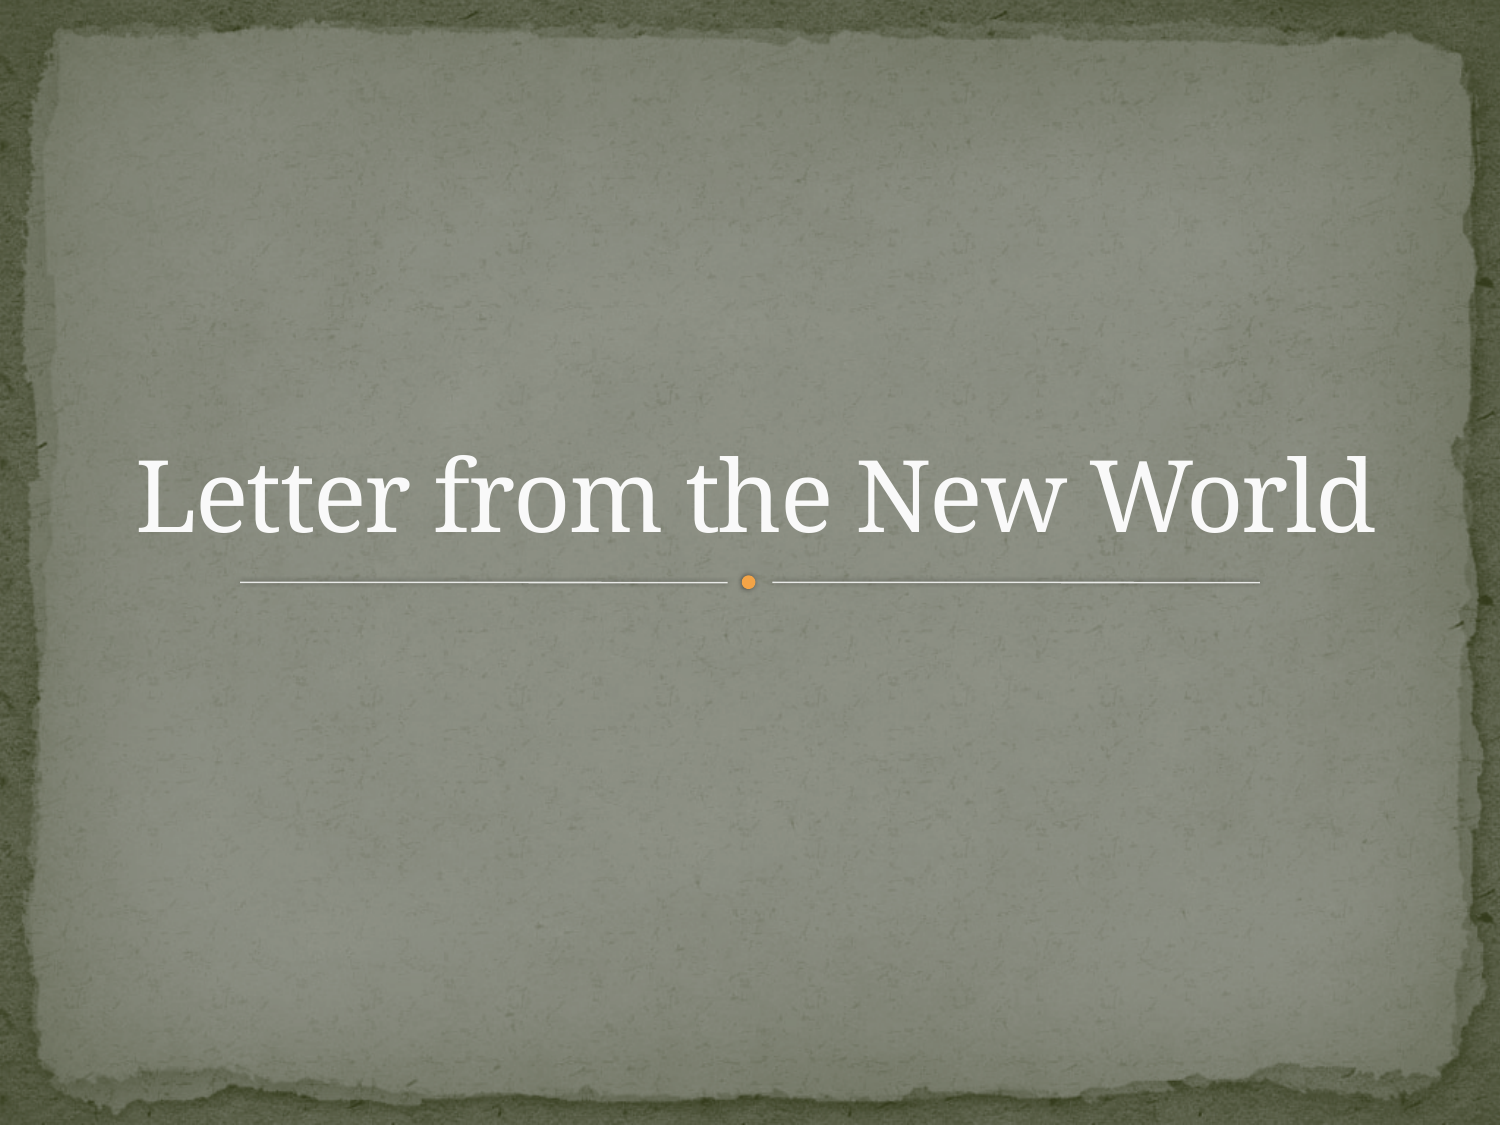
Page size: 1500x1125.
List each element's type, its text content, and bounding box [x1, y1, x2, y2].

title Letter from the New World [74, 235, 1438, 561]
